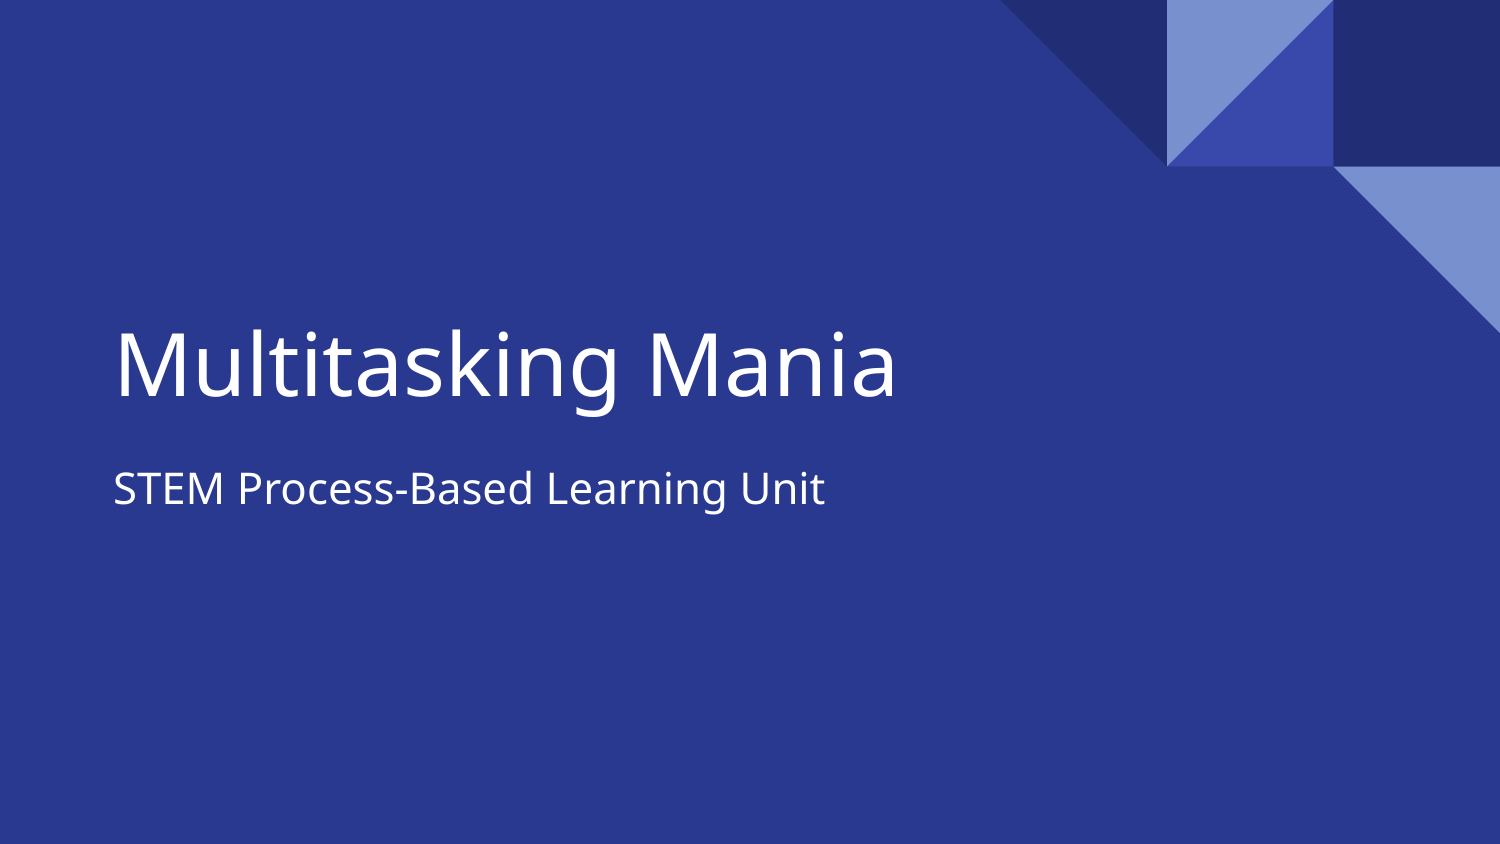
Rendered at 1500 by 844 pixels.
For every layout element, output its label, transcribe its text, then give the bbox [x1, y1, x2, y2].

title Multitasking Mania [98, 291, 1447, 429]
subtitle STEM Process-Based Learning Unit [98, 445, 1447, 517]
